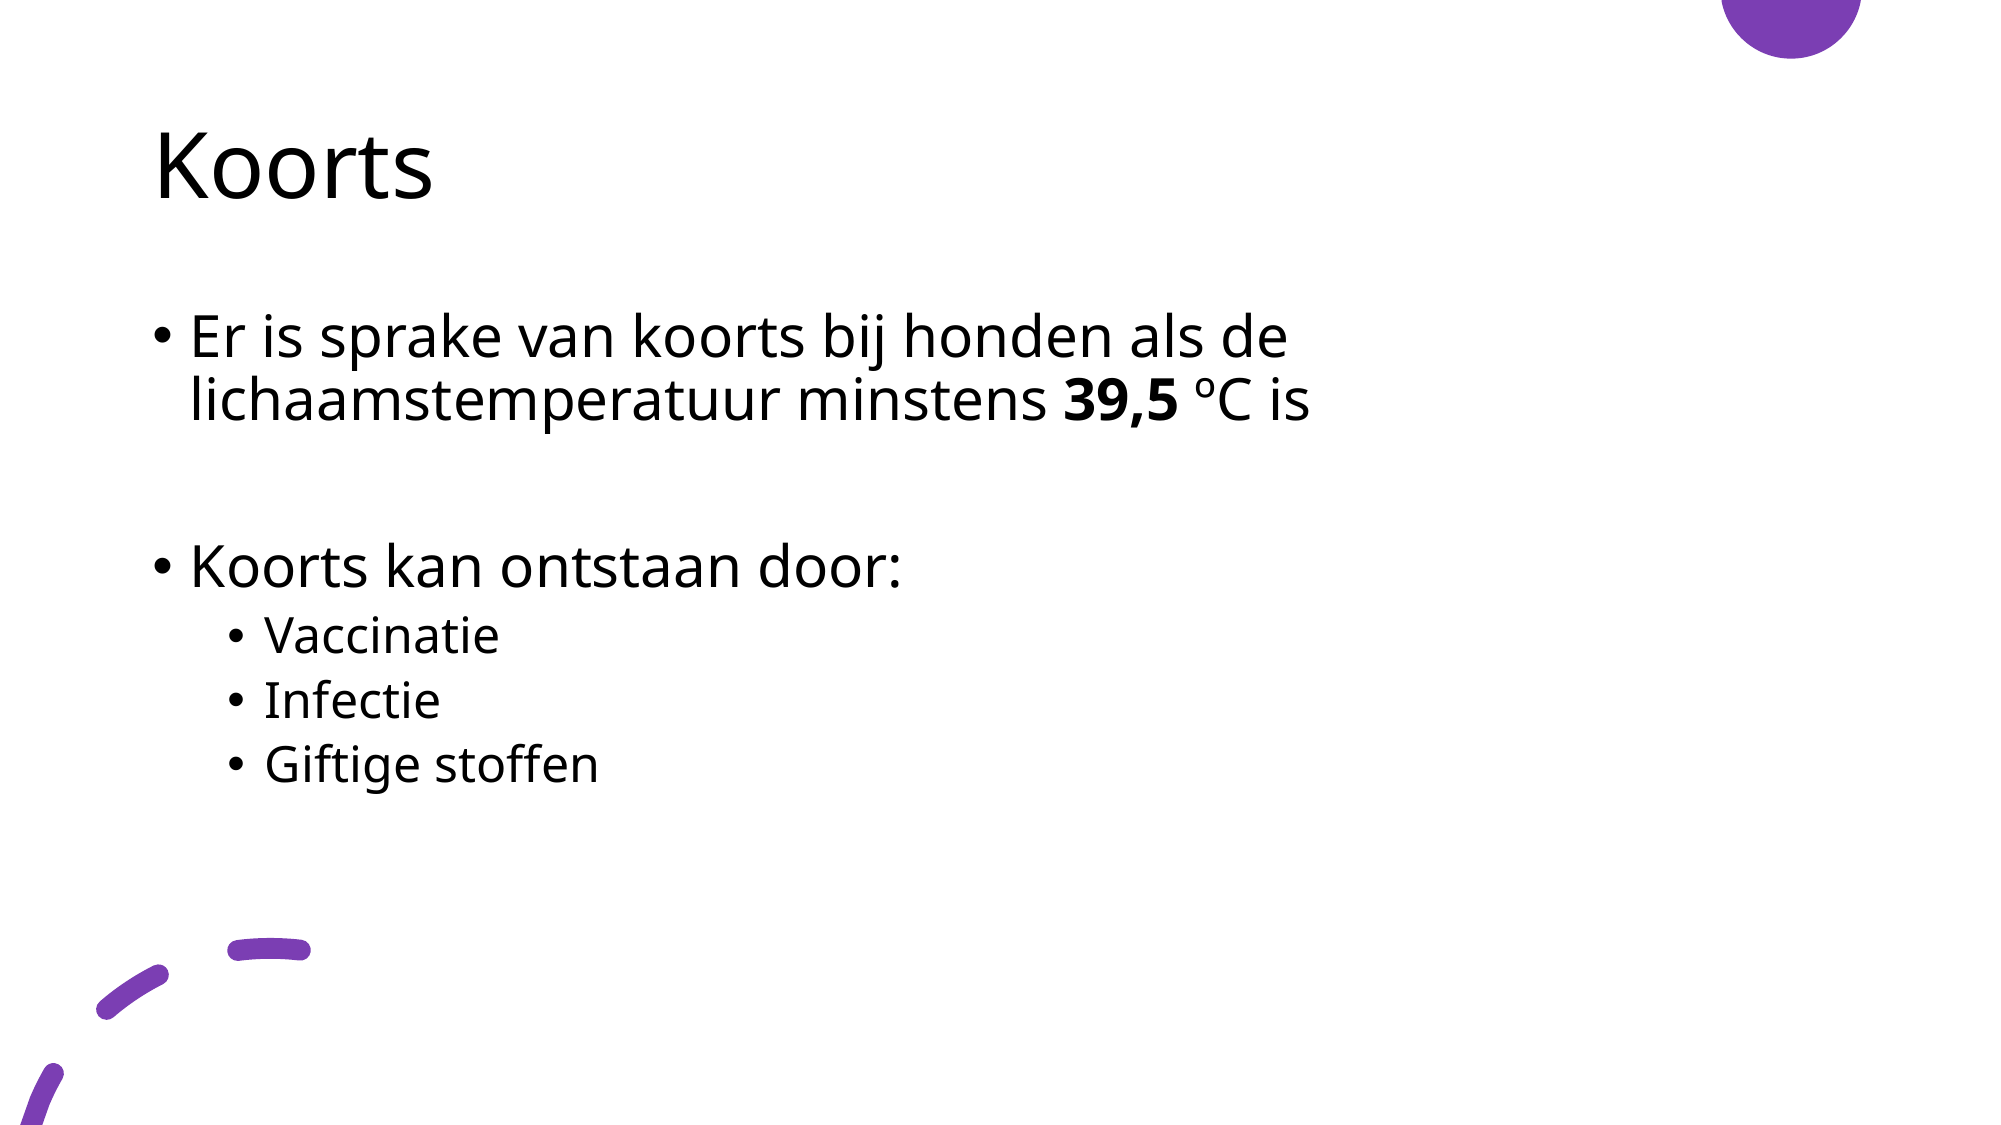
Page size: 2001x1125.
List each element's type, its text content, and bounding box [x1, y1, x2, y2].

list Er is sprake van koorts bij honden als de lichaamstemperatuur minstens 39,5 ºC is Koorts kan ontstaan door: Vaccinatie Infectie Giftige stoffen [137, 299, 1863, 933]
title Koorts [137, 59, 1863, 278]
